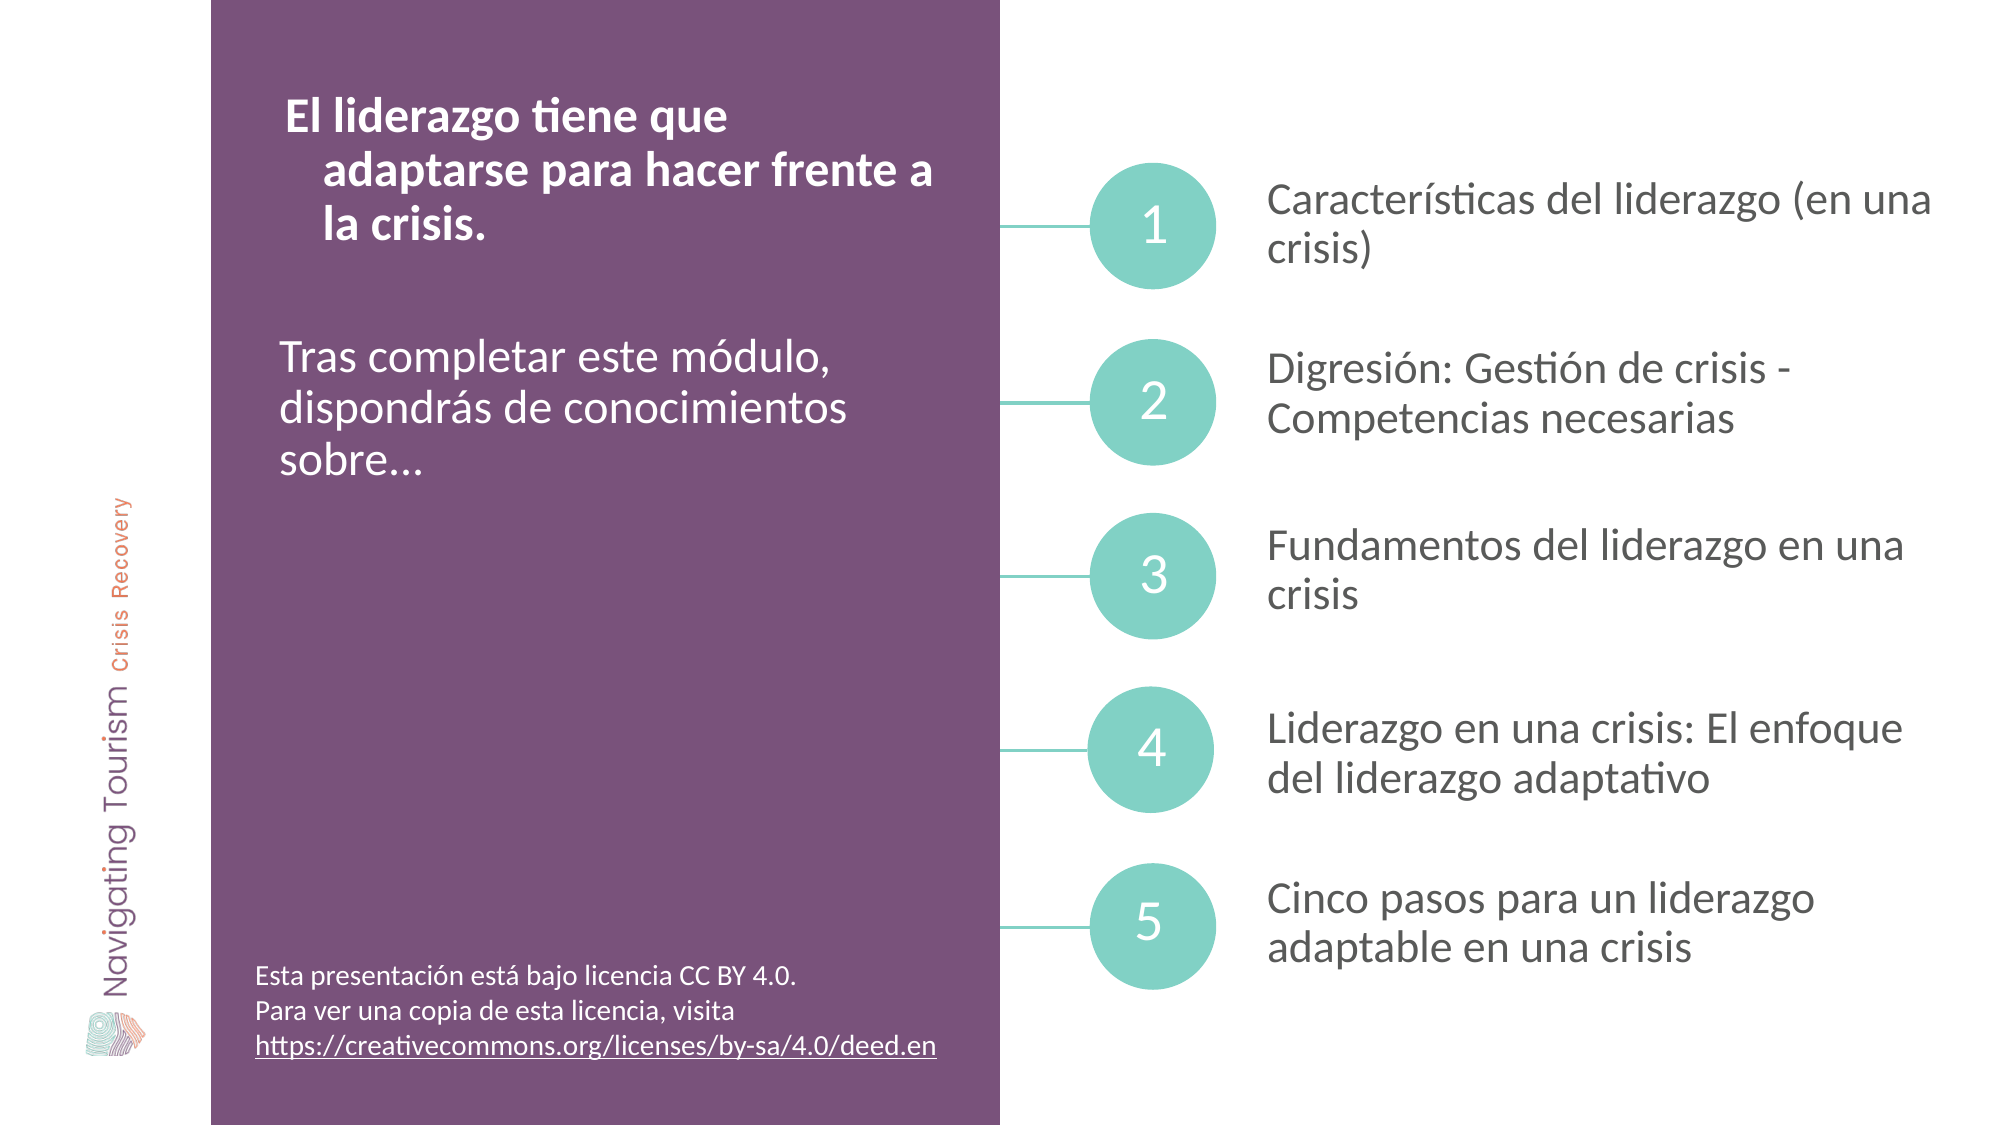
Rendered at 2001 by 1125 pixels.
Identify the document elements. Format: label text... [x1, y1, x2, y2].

list 4 [1110, 695, 1194, 800]
picture [87, 497, 142, 1004]
list 1 [1112, 172, 1197, 277]
list Digresión: Gestión de crisis - Competencias necesarias [1252, 326, 1985, 462]
text_box 5 [1107, 869, 1192, 974]
list Fundamentos del liderazgo en una crisis [1252, 503, 1985, 638]
picture [80, 1006, 148, 1055]
list El liderazgo tiene que adaptarse para hacer frente a la crisis. [269, 82, 956, 323]
text_box Cinco pasos para un liderazgo adaptable en una crisis [1252, 856, 1985, 991]
list Tras completar este módulo, dispondrás de conocimientos sobre... [264, 323, 962, 423]
list 3 [1112, 522, 1197, 627]
list Características del liderazgo (en una crisis) [1252, 156, 1985, 292]
text_box Esta presentación está bajo licencia CC BY 4.0. Para ver una copia de esta licencia, visita https://creativecommons.org/licenses/by-sa/4.0/deed.en [240, 949, 1004, 1069]
list 2 [1112, 348, 1197, 453]
list Liderazgo en una crisis: El enfoque del liderazgo adaptativo [1252, 686, 1985, 822]
